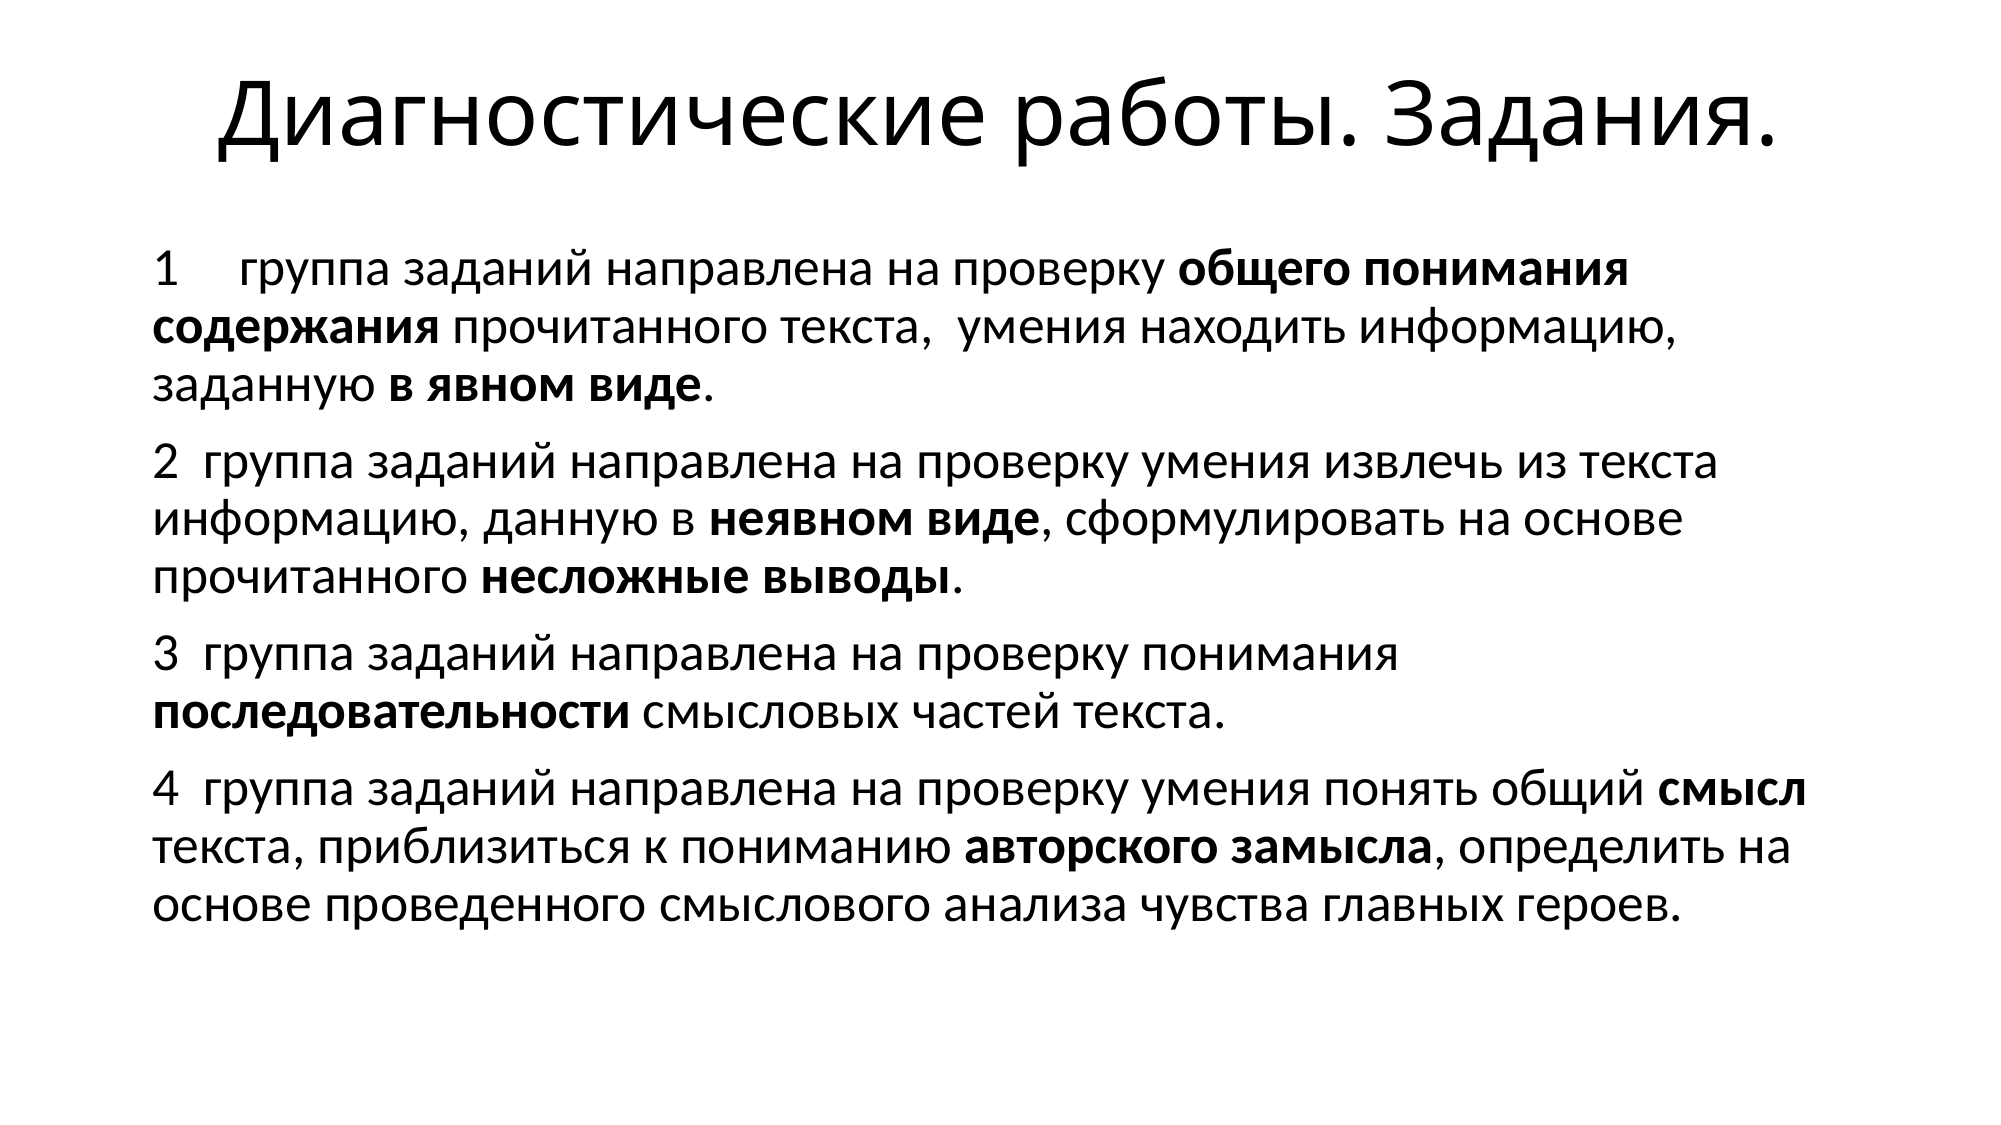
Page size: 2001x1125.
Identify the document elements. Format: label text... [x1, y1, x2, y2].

title Диагностические работы. Задания. [137, 59, 1863, 173]
list 1 группа заданий направлена на проверку общего понимания содержания прочитанного текста, умения находить информацию, заданную в явном виде. 2 группа заданий направлена на проверку умения извлечь из текста информацию, данную в неявном виде, сформулировать на основе прочитанного несложные выводы. 3 группа заданий направлена на проверку понимания последовательности смысловых частей текста. 4 группа заданий направлена на проверку умения понять общий смысл текста, приблизиться к пониманию авторского замысла, определить на основе проведенного смыслового анализа чувства главных героев. [137, 231, 1863, 946]
